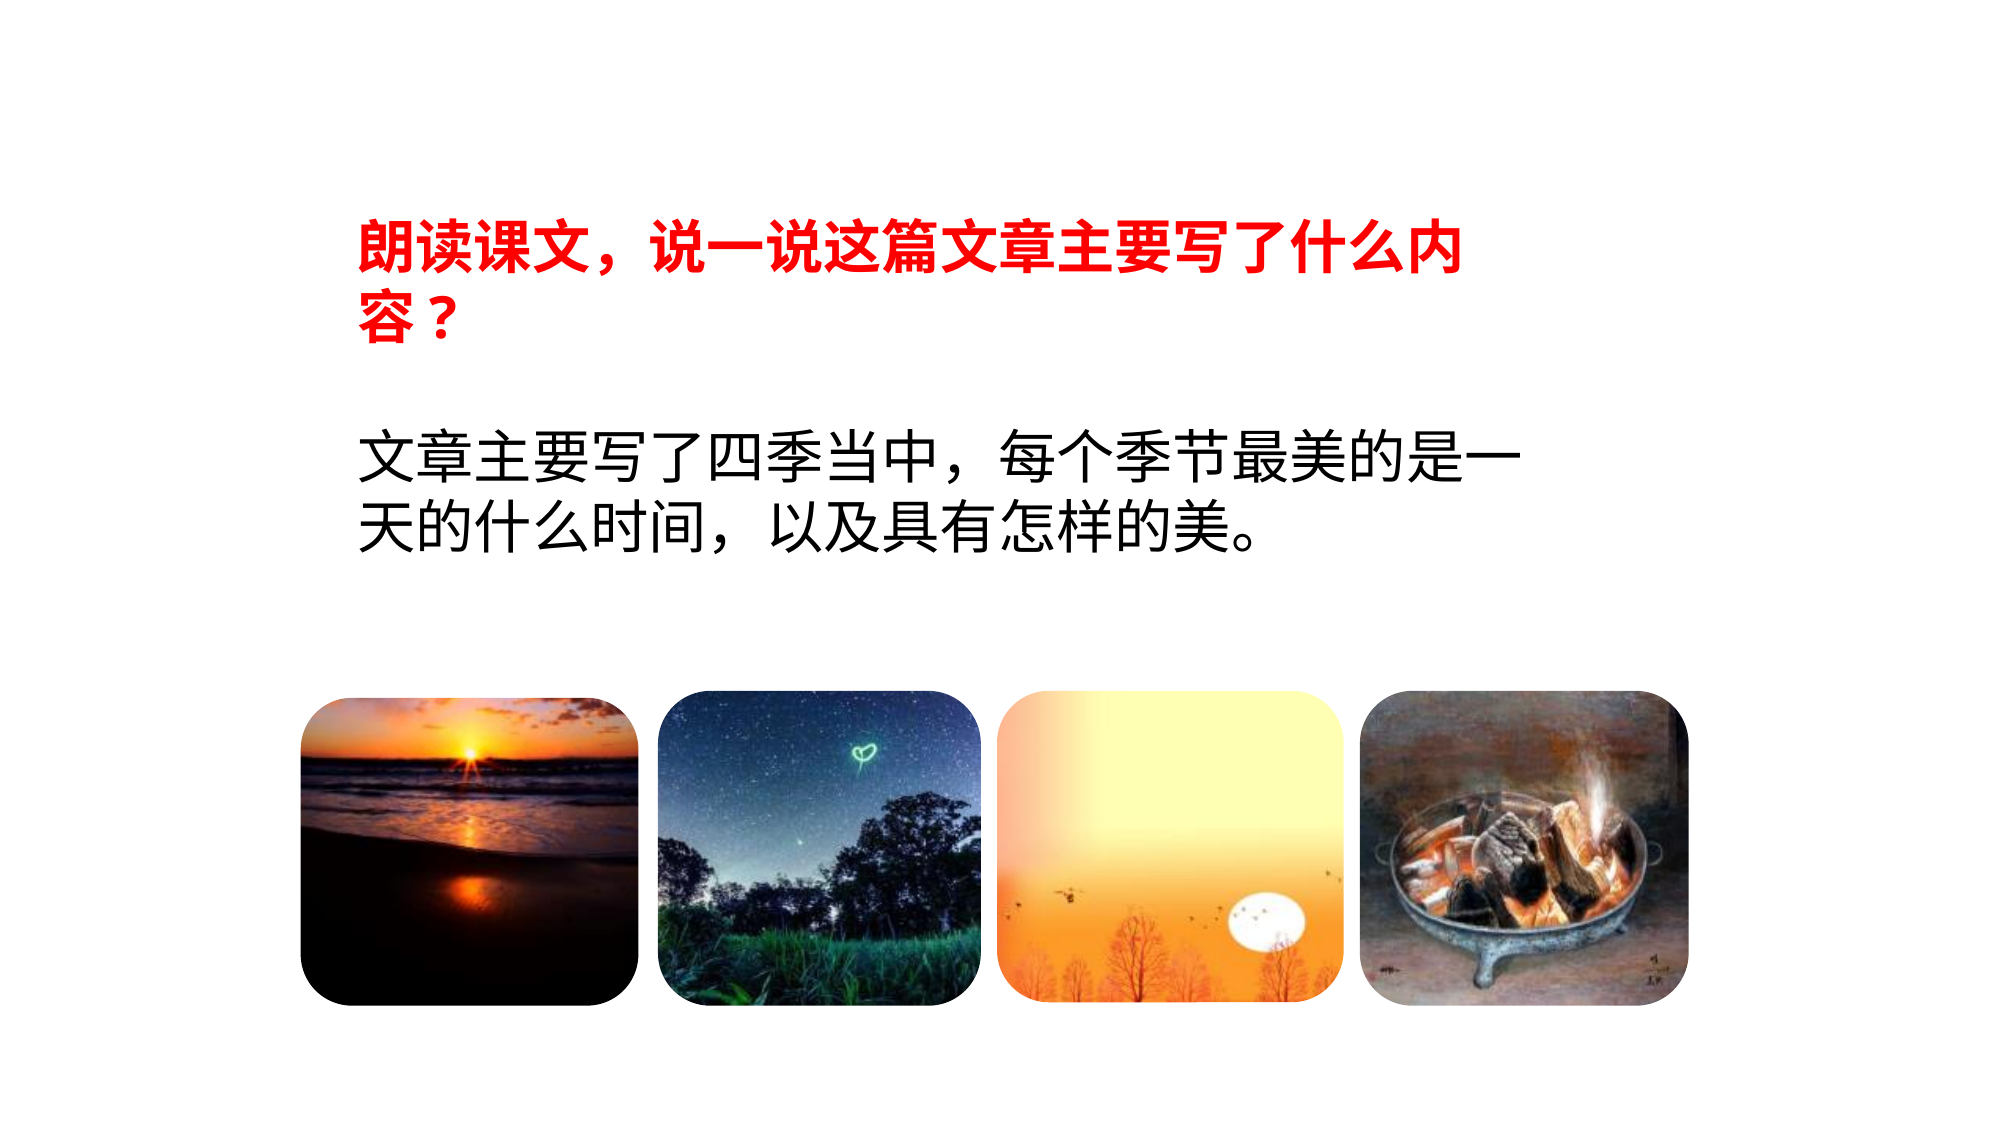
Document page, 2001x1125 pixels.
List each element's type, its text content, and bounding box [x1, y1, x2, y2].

picture [996, 690, 1344, 1003]
picture [657, 690, 982, 1006]
picture [300, 697, 639, 1006]
picture [1359, 690, 1689, 1006]
text_box 朗读课文，说一说这篇文章主要写了什么内容? 文章主要写了四季当中，每个季节最美的是一天的什么时间，以及具有怎样的美。 [342, 202, 1560, 638]
